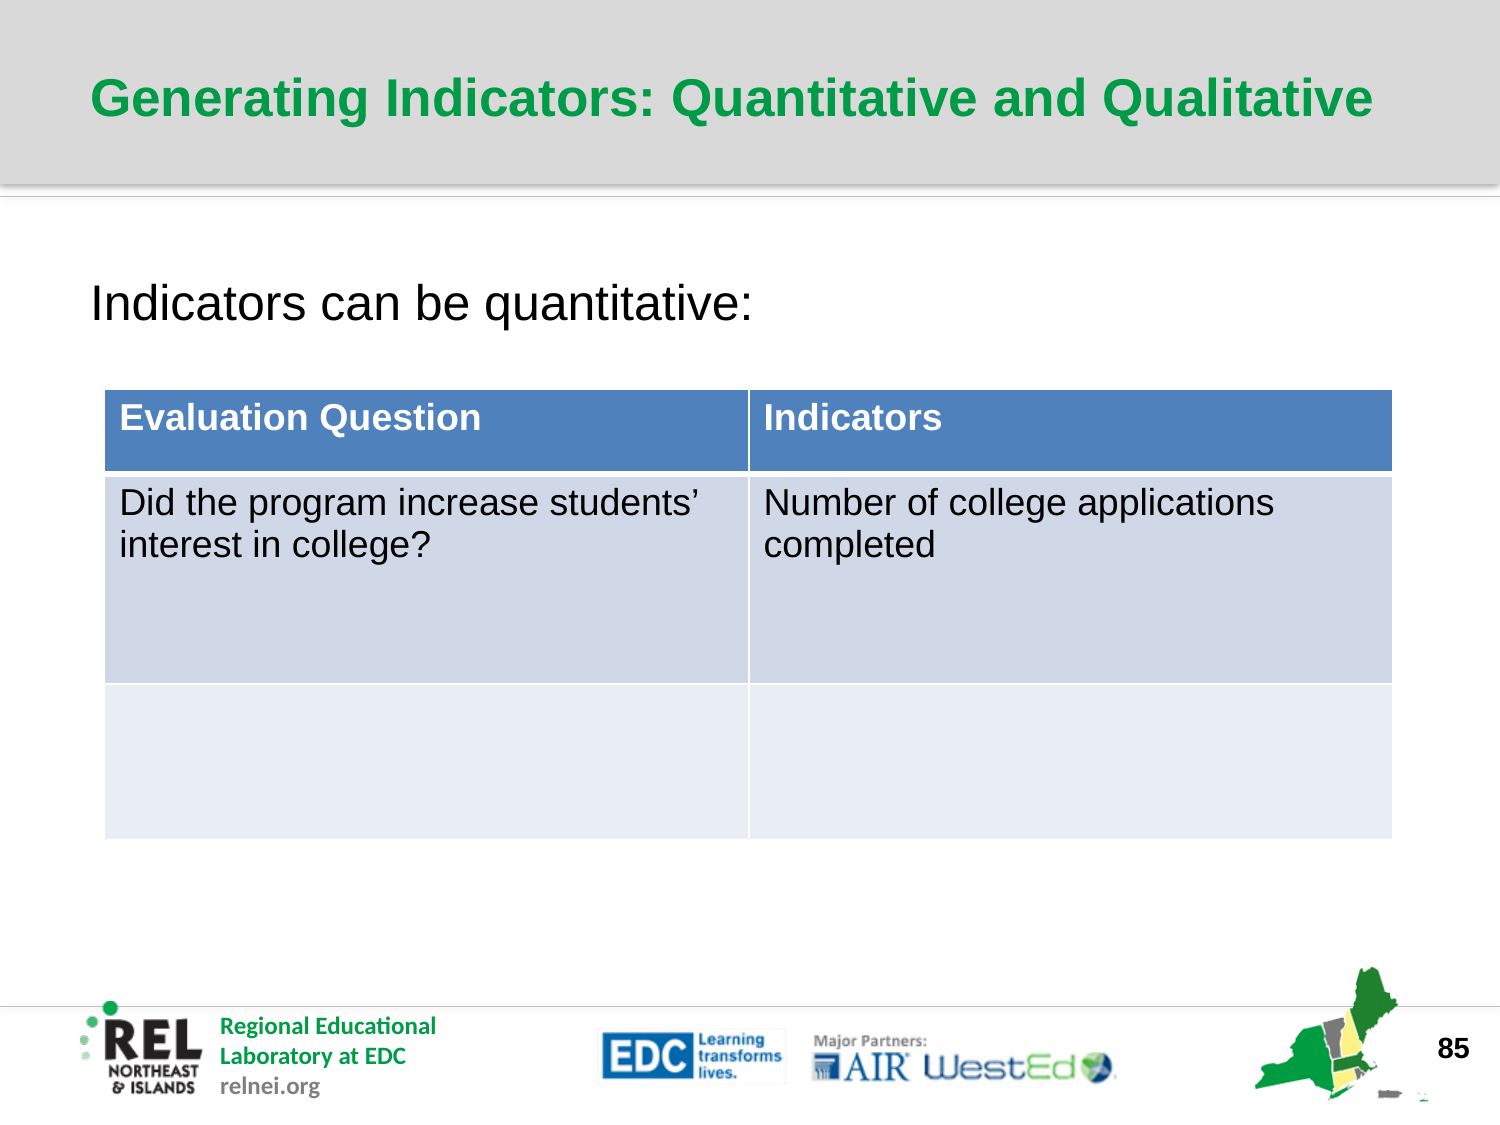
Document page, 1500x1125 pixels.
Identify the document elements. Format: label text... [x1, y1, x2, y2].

picture [1245, 964, 1442, 1103]
table_header Evaluation Question [105, 390, 748, 471]
list Indicators can be quantitative: [75, 262, 1425, 982]
table_cell Did the program increase students’ interest in college? [105, 477, 748, 683]
table_cell [750, 685, 1392, 839]
table_header Indicators [750, 390, 1392, 471]
picture [594, 1028, 1138, 1091]
table_cell Number of college applications completed [750, 477, 1392, 683]
picture [80, 1001, 227, 1108]
slide_number 85 [1393, 1016, 1485, 1077]
table_cell [105, 685, 748, 839]
title Generating Indicators: Quantitative and Qualitative [75, 25, 1425, 165]
